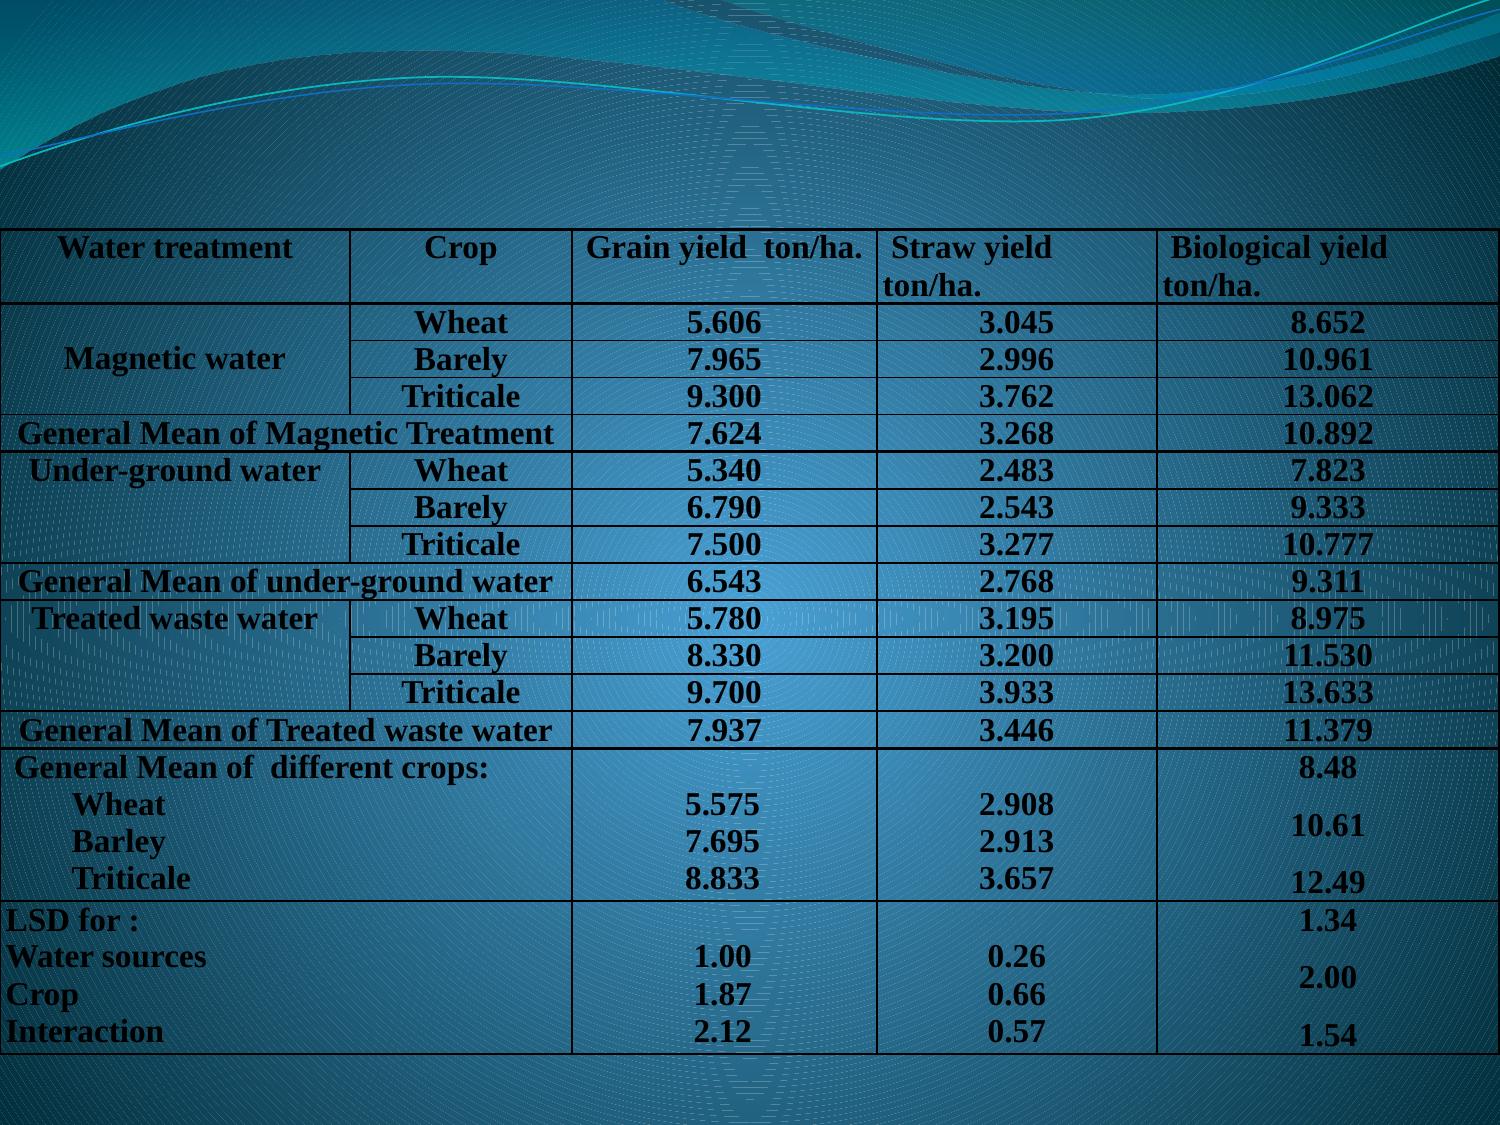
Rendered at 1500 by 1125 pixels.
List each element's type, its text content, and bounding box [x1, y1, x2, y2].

table_cell Triticale [351, 527, 571, 562]
table_cell 2.996 [878, 341, 1156, 377]
table_cell 10.892 [1158, 415, 1498, 450]
table_header Crop [351, 231, 571, 302]
table_cell 9.311 [1158, 564, 1498, 599]
table_cell 3.195 [878, 601, 1156, 636]
table_cell 2.768 [878, 564, 1156, 599]
table_cell 2.543 [878, 490, 1156, 525]
table_cell 3.268 [878, 415, 1156, 450]
table_cell General Mean of under-ground water [1, 564, 571, 599]
table_cell 13.633 [1158, 675, 1498, 710]
table_header Water treatment [1, 231, 349, 302]
table_cell Wheat [351, 453, 571, 488]
table_cell 8.330 [573, 638, 876, 673]
table_cell Barely [351, 490, 571, 525]
table_cell 10.961 [1158, 341, 1498, 377]
table_cell 5.780 [573, 601, 876, 636]
table_cell 11.530 [1158, 638, 1498, 673]
table_cell General Mean of Magnetic Treatment [1, 415, 571, 450]
table_cell 11.379 [1158, 712, 1498, 747]
table_cell Triticale [351, 378, 571, 414]
table_cell 8.48 10.61 12.49 [1158, 750, 1498, 900]
table_cell 5.340 [573, 453, 876, 488]
table_cell 8.652 [1158, 305, 1498, 340]
table_cell 7.937 [573, 712, 876, 747]
table_cell Magnetic water [1, 305, 349, 414]
table_cell 0.26 0.66 0.57 [878, 902, 1156, 1053]
table_cell 8.975 [1158, 601, 1498, 636]
table_cell 5.575 7.695 8.833 [573, 750, 876, 900]
table_cell 13.062 [1158, 378, 1498, 414]
table_cell LSD for : Water sources Crop Interaction [1, 902, 571, 1053]
table_cell 3.200 [878, 638, 1156, 673]
table_cell Barely [351, 638, 571, 673]
table_cell 2.483 [878, 453, 1156, 488]
table_cell 6.790 [573, 490, 876, 525]
table_header Straw yield ton/ha. [878, 231, 1156, 302]
table_cell Treated waste water [1, 601, 349, 710]
table_cell 1.34 2.00 1.54 [1158, 902, 1498, 1053]
table_cell 9.300 [573, 378, 876, 414]
table_header Grain yield ton/ha. [573, 231, 876, 302]
table_cell 2.908 2.913 3.657 [878, 750, 1156, 900]
table_cell 9.700 [573, 675, 876, 710]
table_cell Triticale [351, 675, 571, 710]
table_header Biological yield ton/ha. [1158, 231, 1498, 302]
table_cell Wheat [351, 601, 571, 636]
table_cell 3.277 [878, 527, 1156, 562]
table_cell Wheat [351, 305, 571, 340]
table_cell 3.446 [878, 712, 1156, 747]
table_cell 3.045 [878, 305, 1156, 340]
table_cell 9.333 [1158, 490, 1498, 525]
table_cell 7.624 [573, 415, 876, 450]
table_cell 10.777 [1158, 527, 1498, 562]
table_cell 3.762 [878, 378, 1156, 414]
table_cell 3.933 [878, 675, 1156, 710]
table_cell 7.500 [573, 527, 876, 562]
table_cell General Mean of Treated waste water [1, 712, 571, 747]
table_cell Barely [351, 341, 571, 377]
table_cell 1.00 1.87 2.12 [573, 902, 876, 1053]
table_cell 5.606 [573, 305, 876, 340]
table_cell Under-ground water [1, 453, 349, 562]
table_cell 7.823 [1158, 453, 1498, 488]
table_cell General Mean of different crops: Wheat Barley Triticale [1, 750, 571, 900]
table_cell 7.965 [573, 341, 876, 377]
table_cell 6.543 [573, 564, 876, 599]
